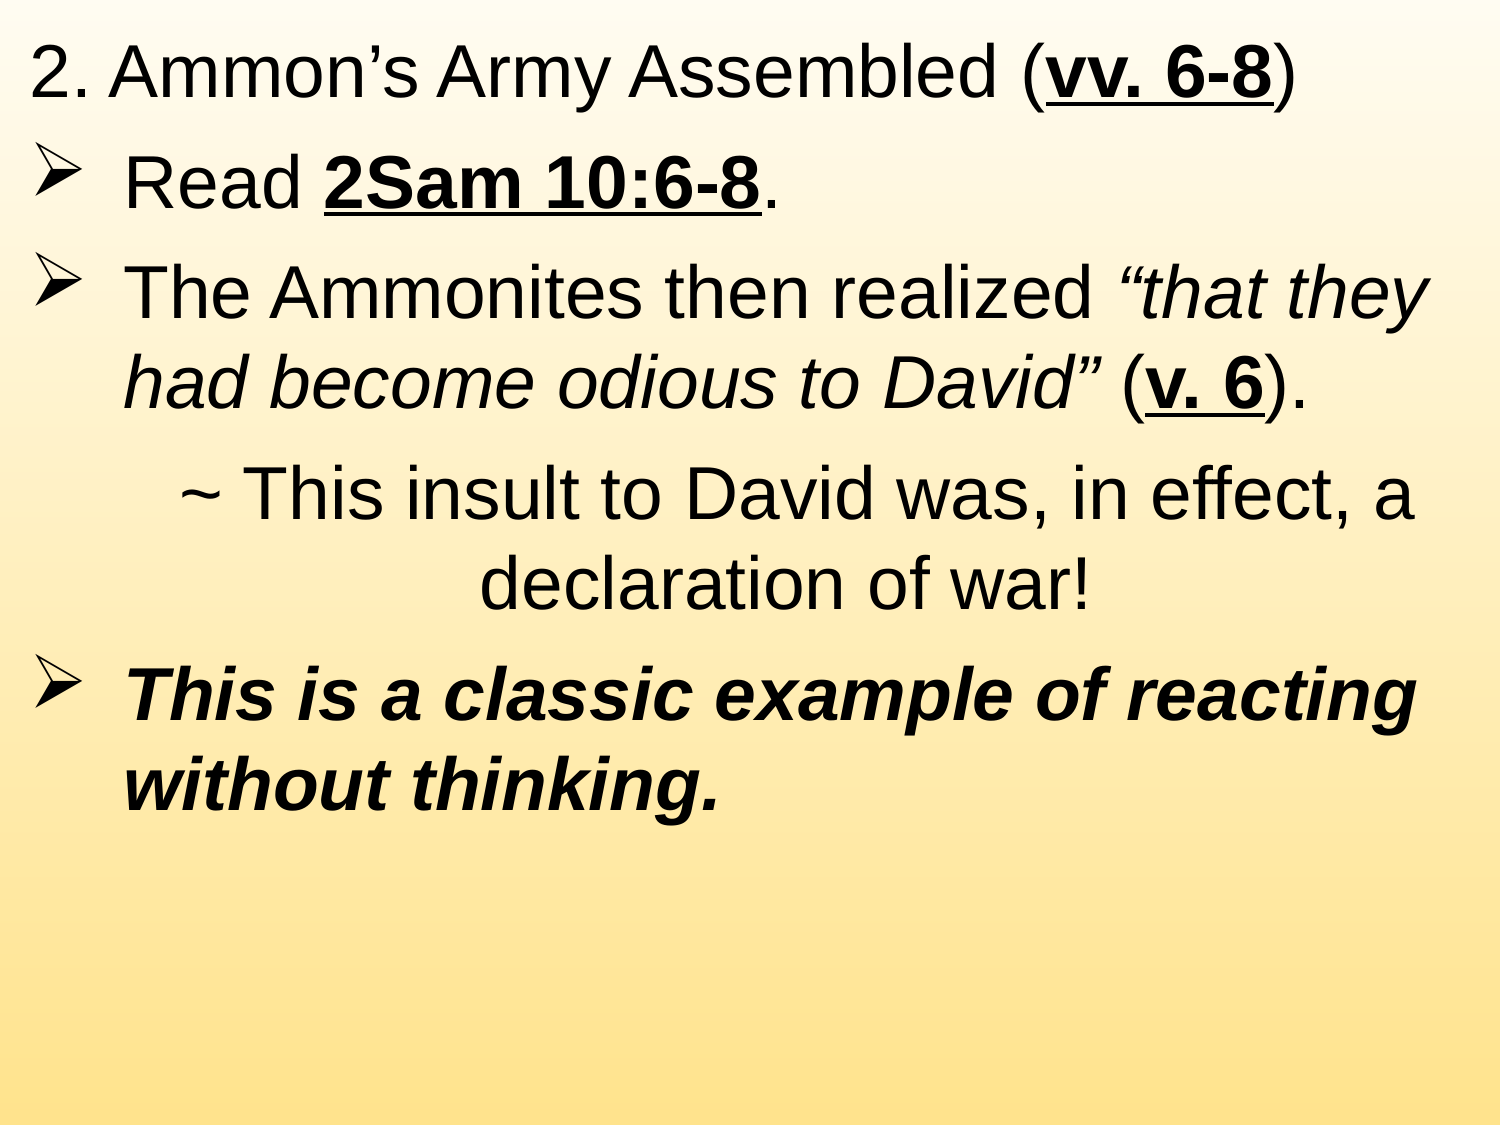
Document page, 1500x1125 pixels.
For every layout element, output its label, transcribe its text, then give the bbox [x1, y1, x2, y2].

subtitle 2. Ammon’s Army Assembled (vv. 6-8) Read 2Sam 10:6-8. The Ammonites then realized “that they had become odious to David” (v. 6). ~ This insult to David was, in effect, a declaration of war! This is a classic example of reacting without thinking. [14, 14, 1482, 1104]
